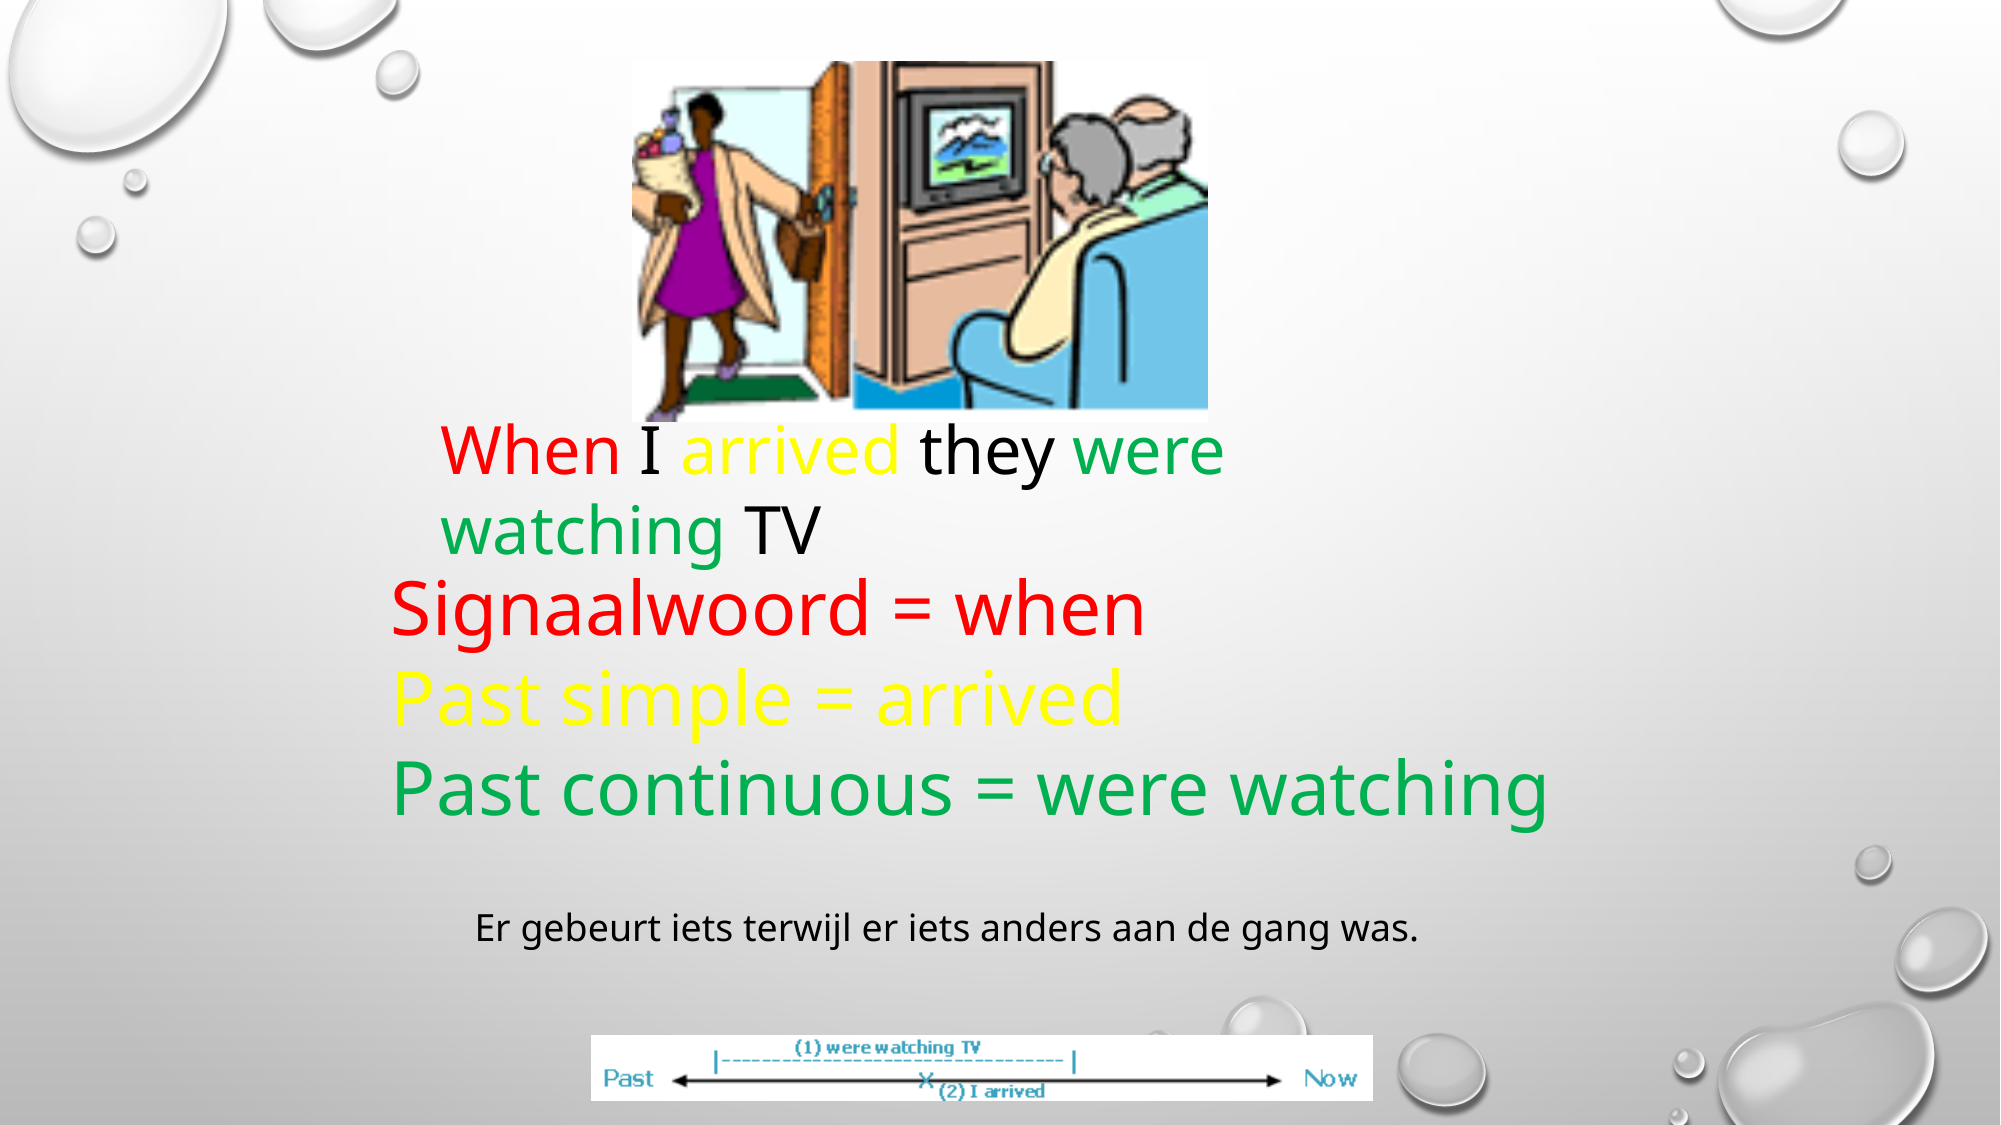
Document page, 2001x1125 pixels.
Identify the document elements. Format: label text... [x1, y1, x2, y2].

text_box When I arrived they were watching TV [425, 400, 1517, 552]
picture [0, 0, 2000, 1125]
text_box Er gebeurt iets terwijl er iets anders aan de gang was. [459, 897, 1435, 957]
text_box Signaalwoord = when Past simple = arrived Past continuous = were watching [376, 552, 1567, 838]
